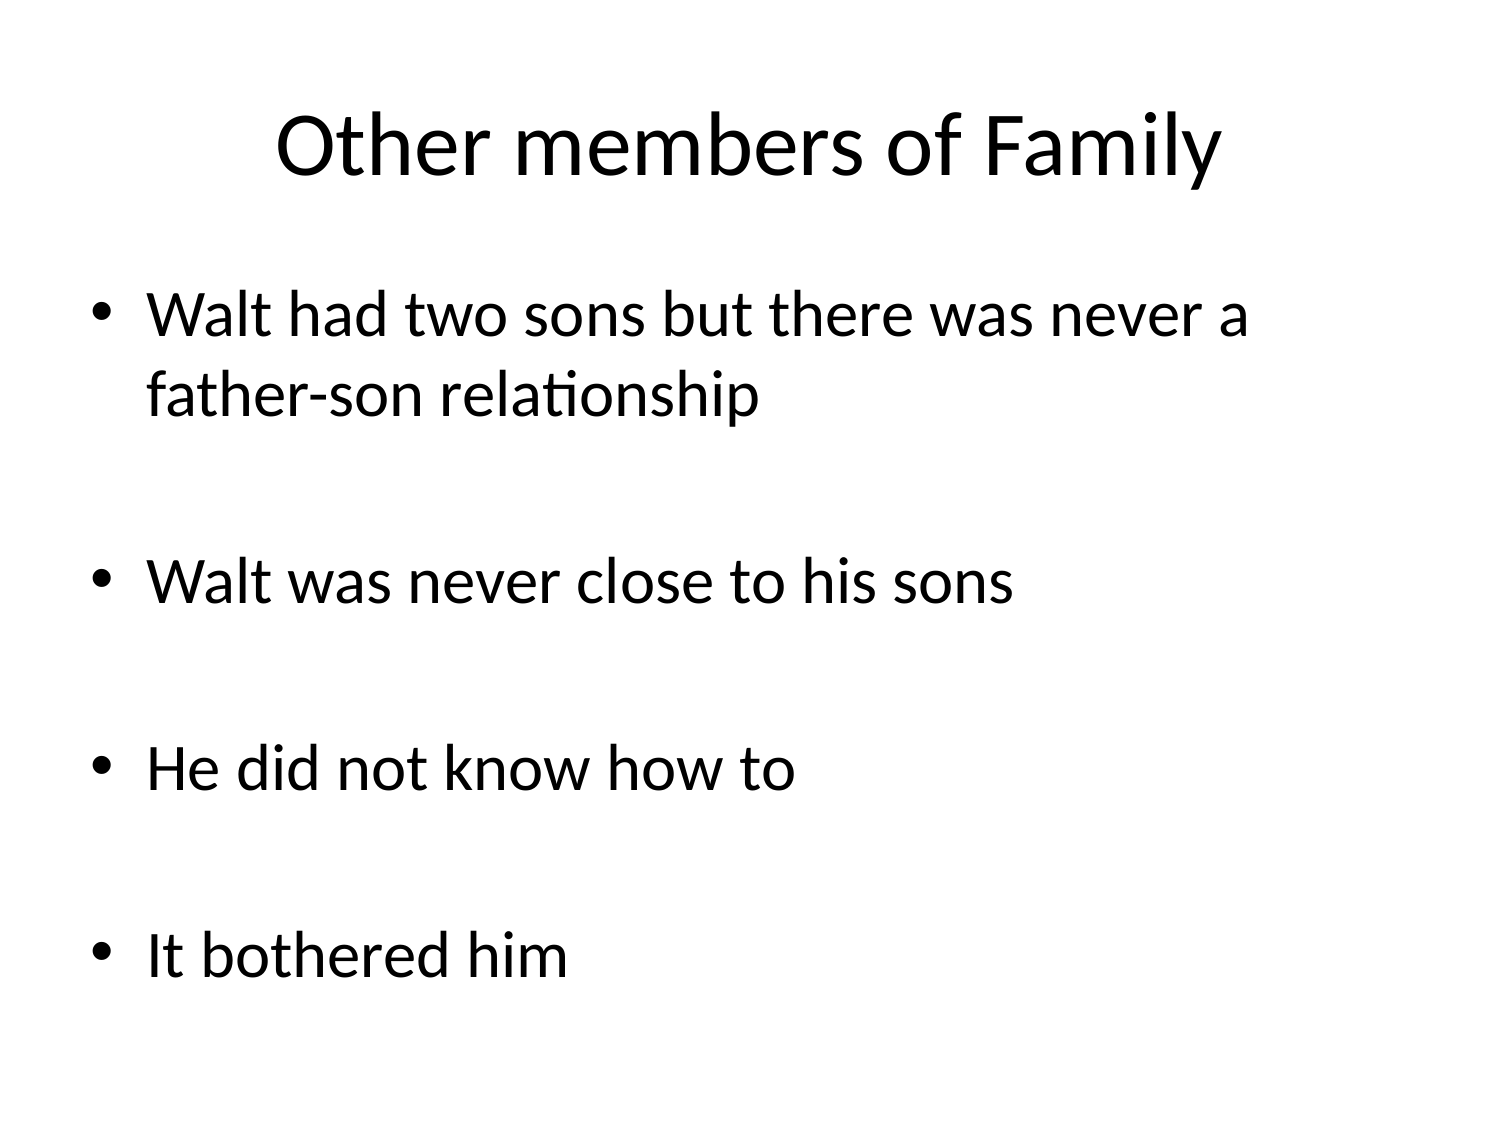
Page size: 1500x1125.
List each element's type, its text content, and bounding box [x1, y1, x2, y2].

list Walt had two sons but there was never a father-son relationship Walt was never close to his sons He did not know how to It bothered him [75, 262, 1425, 1005]
title Other members of Family [75, 45, 1425, 233]
